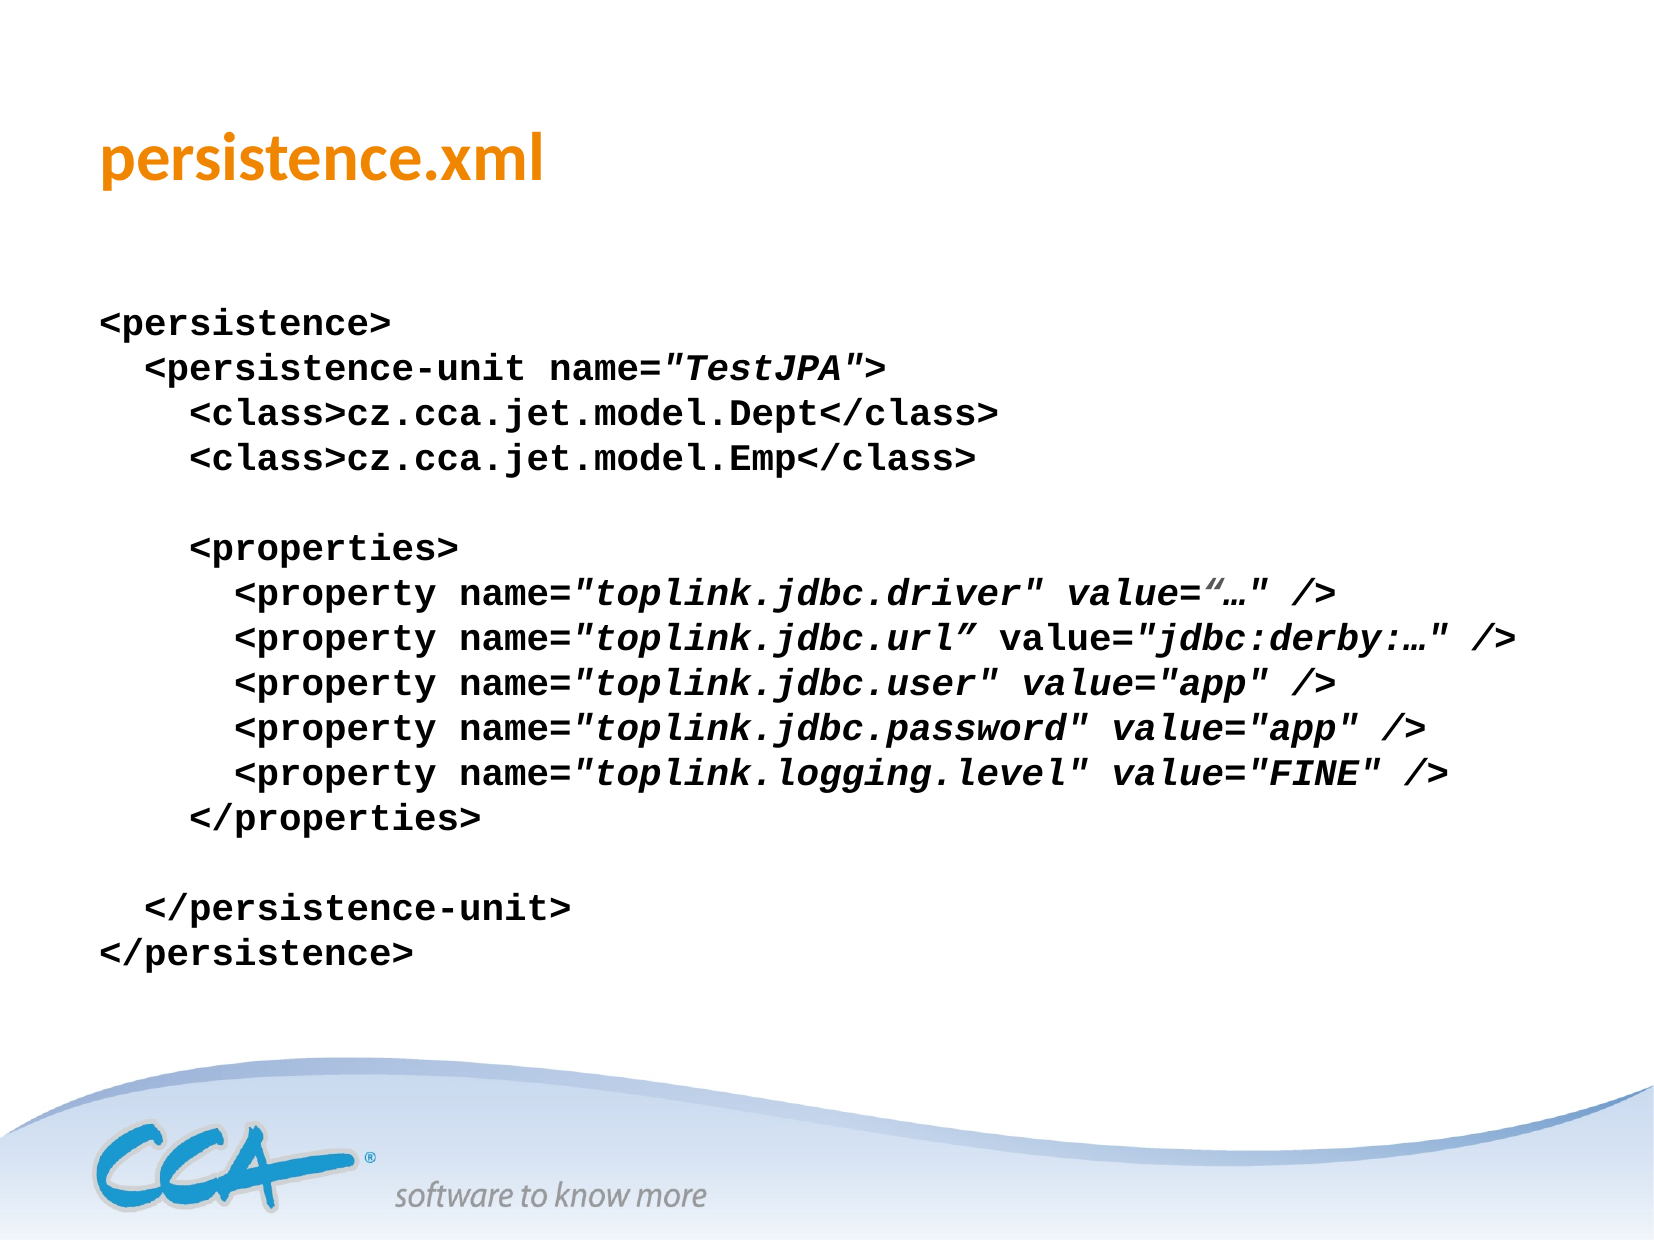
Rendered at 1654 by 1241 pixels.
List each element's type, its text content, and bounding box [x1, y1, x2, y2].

picture [0, 0, 1654, 1240]
title persistence.xml [82, 49, 1571, 257]
list <persistence> <persistence-unit name="TestJPA"> <class>cz.cca.jet.model.Dept</class> <class>cz.cca.jet.model.Emp</class> <properties> <property name="toplink.jdbc.driver" value=“…" /> <property name="toplink.jdbc.url” value="jdbc:derby:…" /> <property name="toplink.jdbc.user" value="app" /> <property name="toplink.jdbc.password" value="app" /> <property name="toplink.logging.level" value="FINE" /> </properties> </persistence-unit> </persistence> [82, 289, 1571, 1108]
